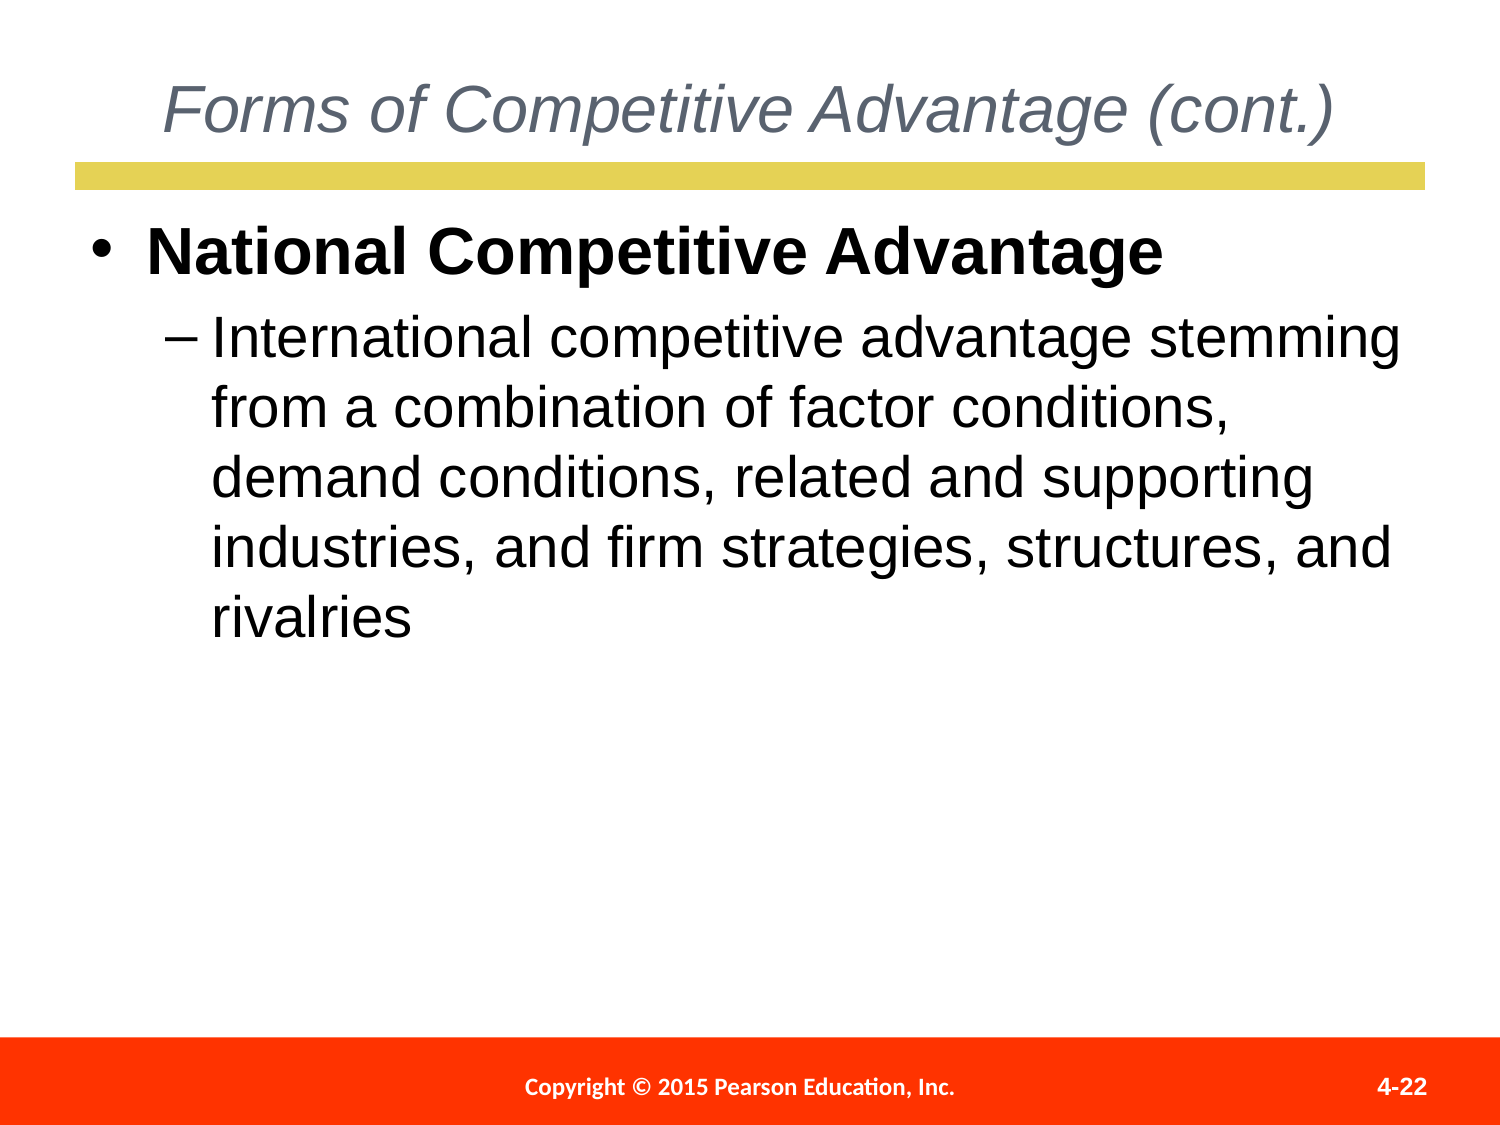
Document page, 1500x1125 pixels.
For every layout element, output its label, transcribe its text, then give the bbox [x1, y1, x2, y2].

list National Competitive Advantage International competitive advantage stemming from a combination of factor conditions, demand conditions, related and supporting industries, and firm strategies, structures, and rivalries [74, 199, 1426, 1006]
title Forms of Competitive Advantage (cont.) [74, 12, 1426, 199]
